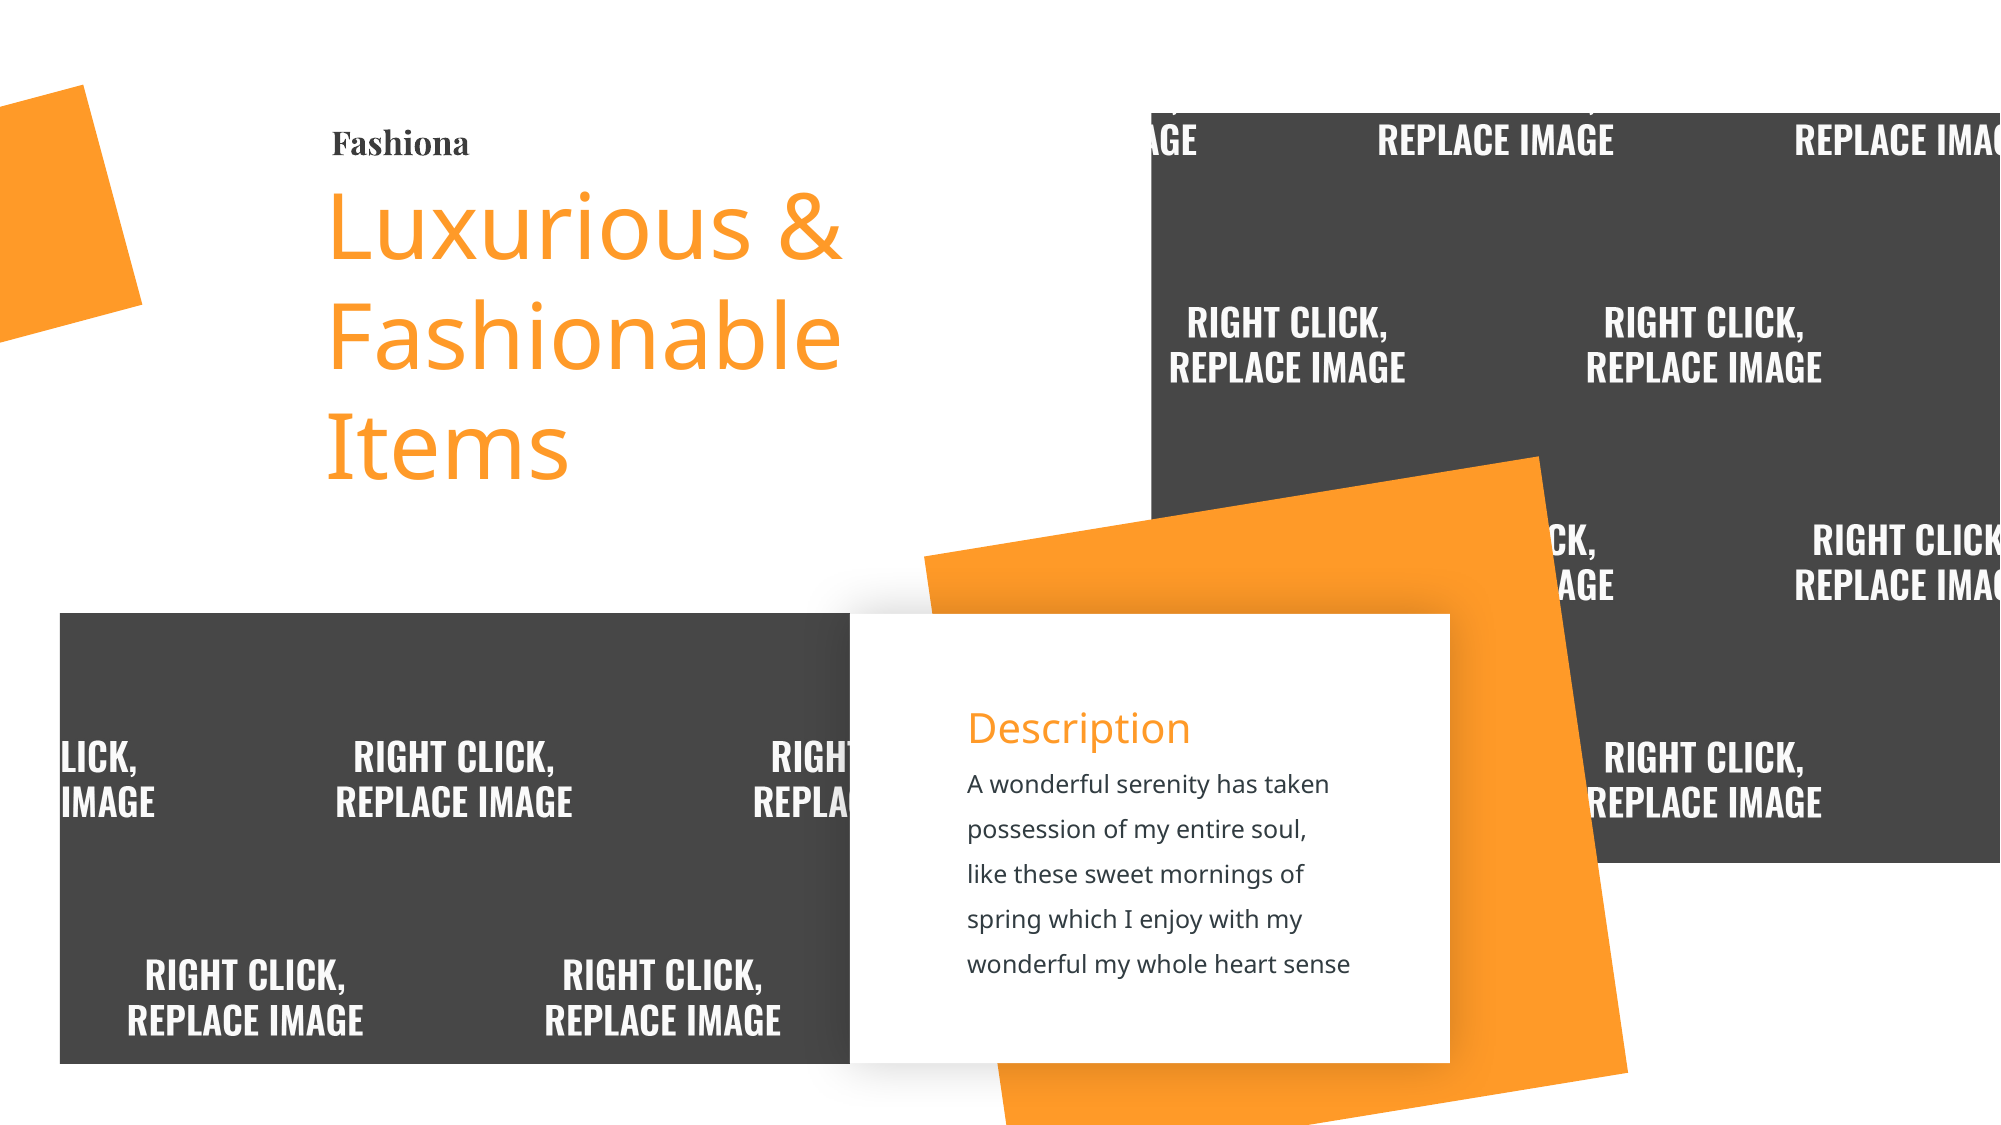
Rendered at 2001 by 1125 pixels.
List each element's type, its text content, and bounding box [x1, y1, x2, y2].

text_box [1000, 863, 1630, 1125]
text_box A wonderful serenity has taken possession of my entire soul, like these sweet mornings of spring which I enjoy with my wonderful my whole heart sense [952, 759, 1368, 986]
title Luxurious & Fashionable Items [311, 158, 888, 507]
picture [59, 613, 850, 1064]
picture [1151, 113, 2000, 863]
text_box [332, 129, 470, 156]
text_box [922, 518, 1151, 586]
text_box Description [952, 694, 1151, 759]
text_box [0, 83, 144, 344]
text_box [850, 613, 1451, 1064]
